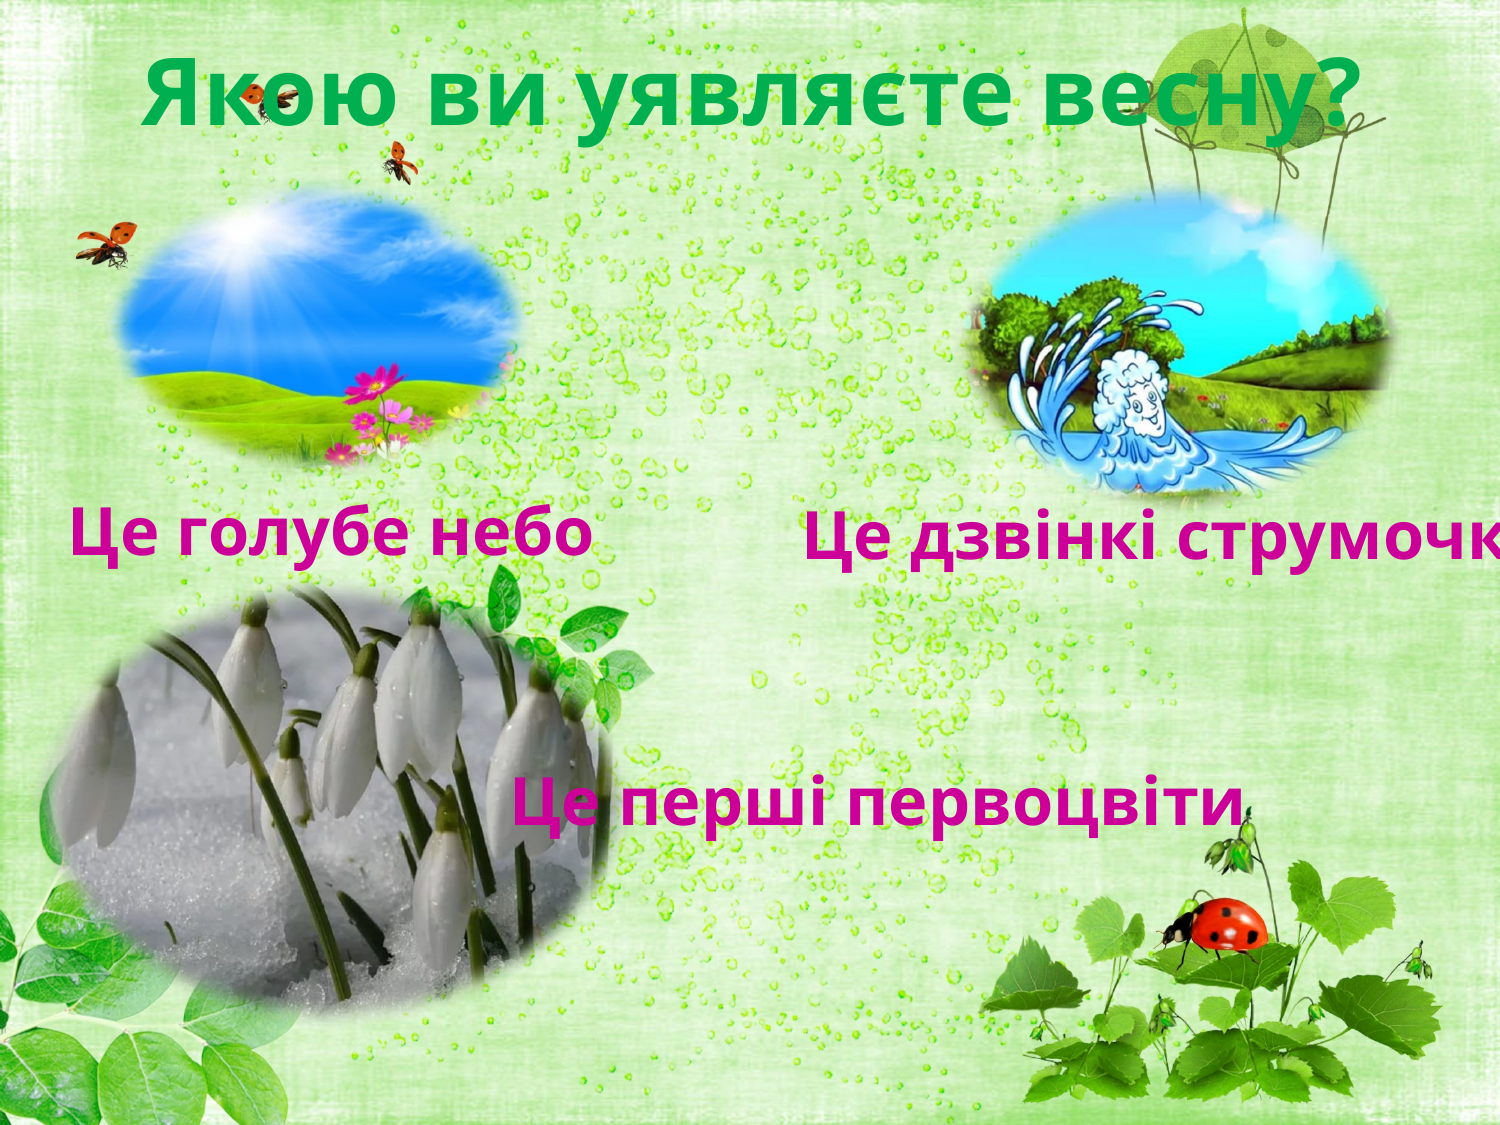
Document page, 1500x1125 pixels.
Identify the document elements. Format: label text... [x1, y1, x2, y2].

text_box Це голубе небо [53, 481, 610, 572]
title Якою ви уявляєте весну? [76, 0, 1427, 182]
picture [0, 0, 1500, 1125]
text_box Це перші первоцвіти [641, 751, 1263, 847]
text_box Це дзвінкі струмочки [786, 485, 1500, 581]
